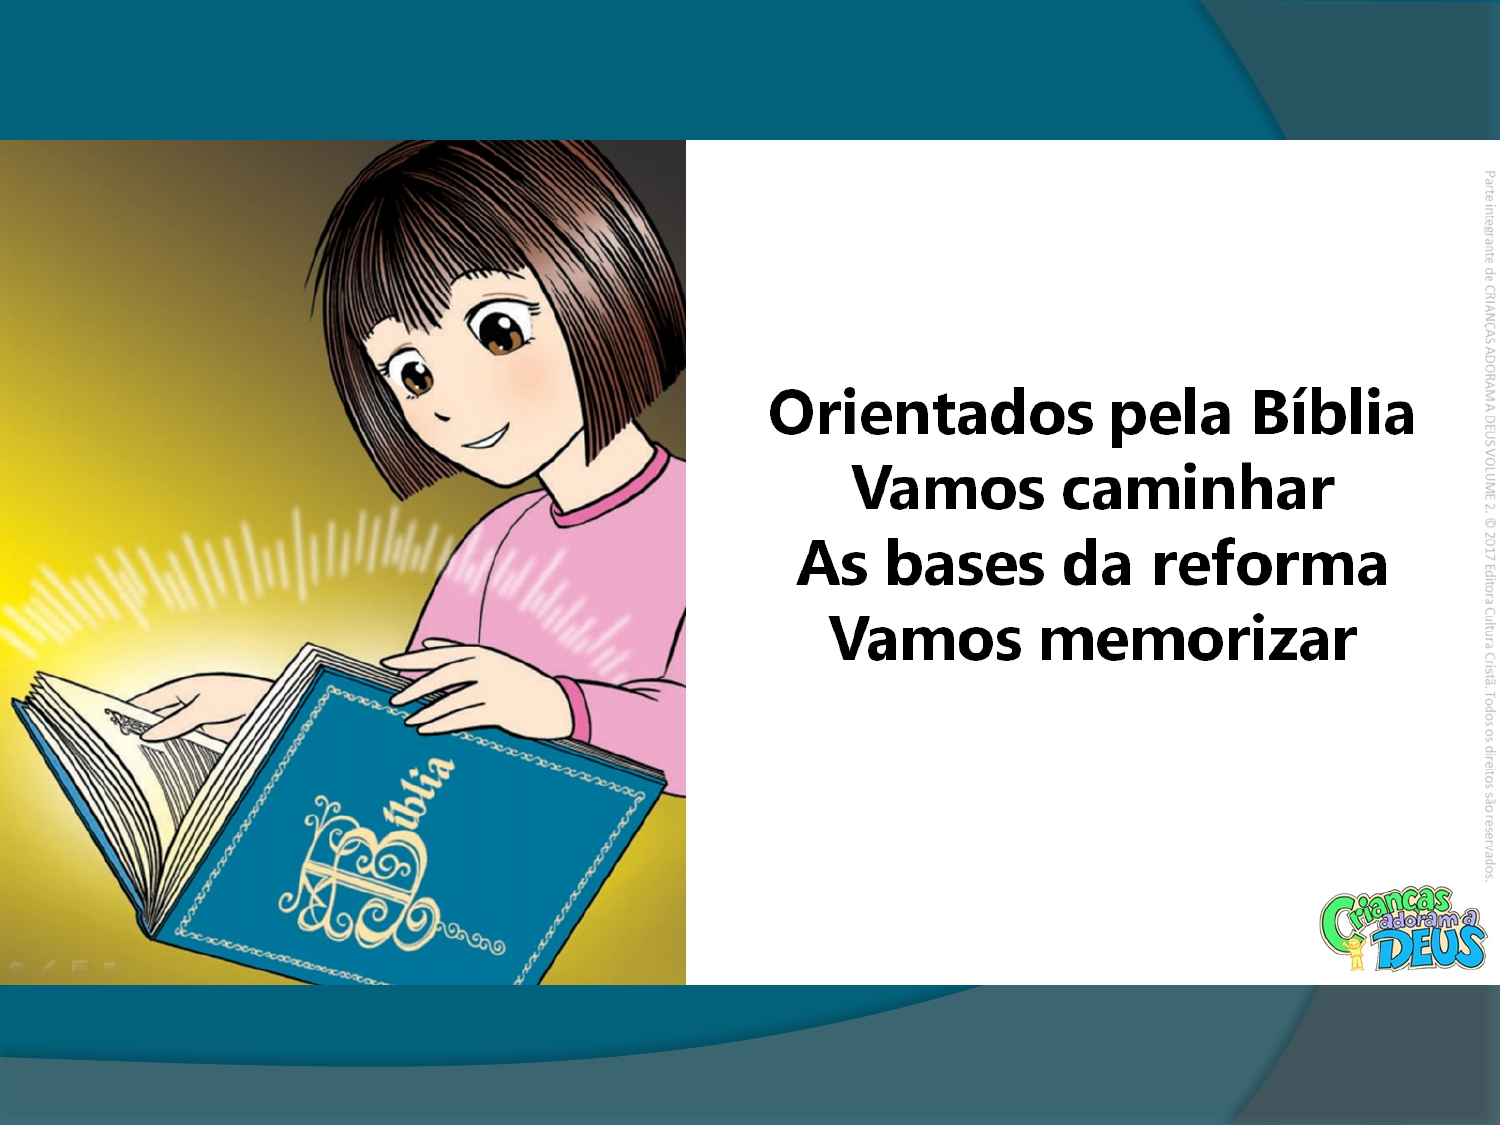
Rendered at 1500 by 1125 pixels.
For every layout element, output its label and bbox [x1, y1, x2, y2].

picture [278, 758, 506, 955]
picture [0, 140, 1500, 985]
